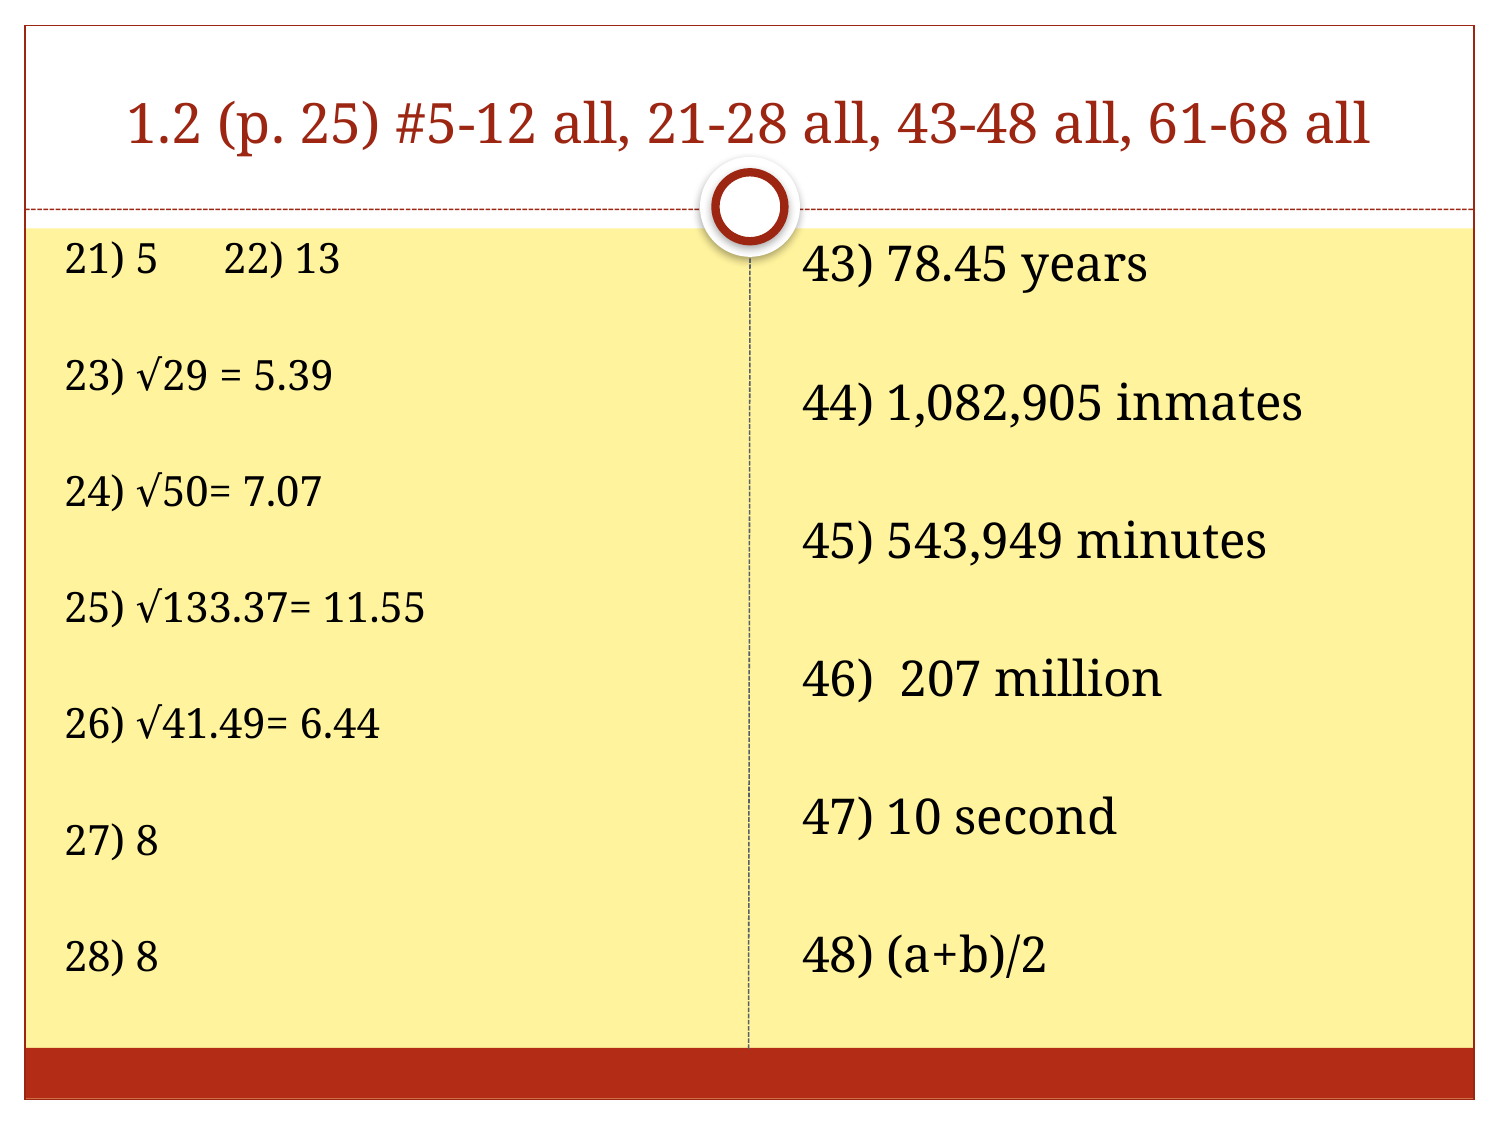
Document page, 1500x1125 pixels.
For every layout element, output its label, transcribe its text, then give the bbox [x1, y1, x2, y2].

list 43) 78.45 years 44) 1,082,905 inmates 45) 543,949 minutes 46) 207 million 47) 10 second 48) (a+b)/2 [787, 224, 1450, 993]
list 21) 5 22) 13 23) √29 = 5.39 24) √50= 7.07 25) √133.37= 11.55 26) √41.49= 6.44 27) 8 28) 8 [49, 224, 712, 993]
title 1.2 (p. 25) #5-12 all, 21-28 all, 43-48 all, 61-68 all [49, 37, 1450, 162]
